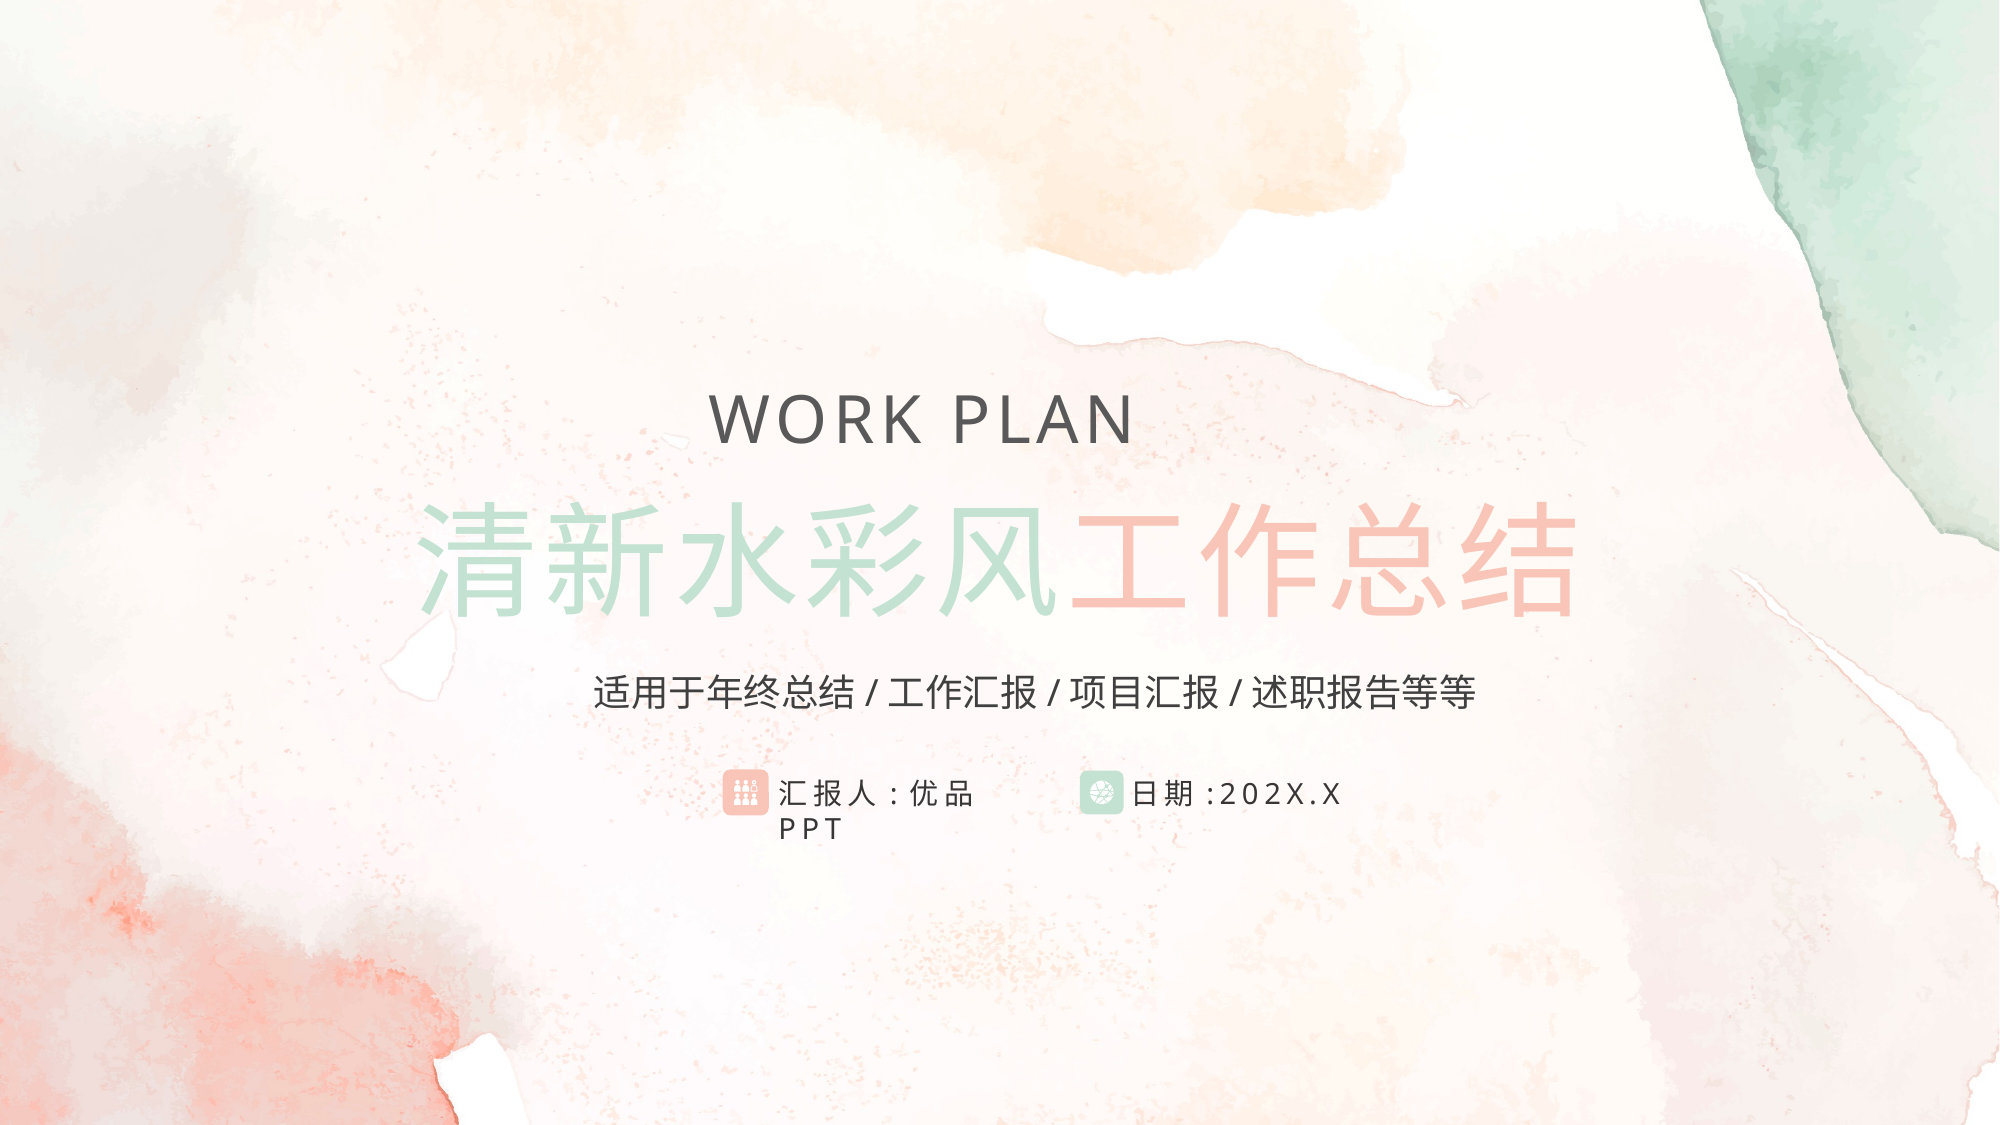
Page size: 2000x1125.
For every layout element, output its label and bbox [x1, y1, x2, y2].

picture [0, 0, 2000, 1125]
text_box [722, 769, 769, 816]
text_box [1079, 770, 1124, 815]
